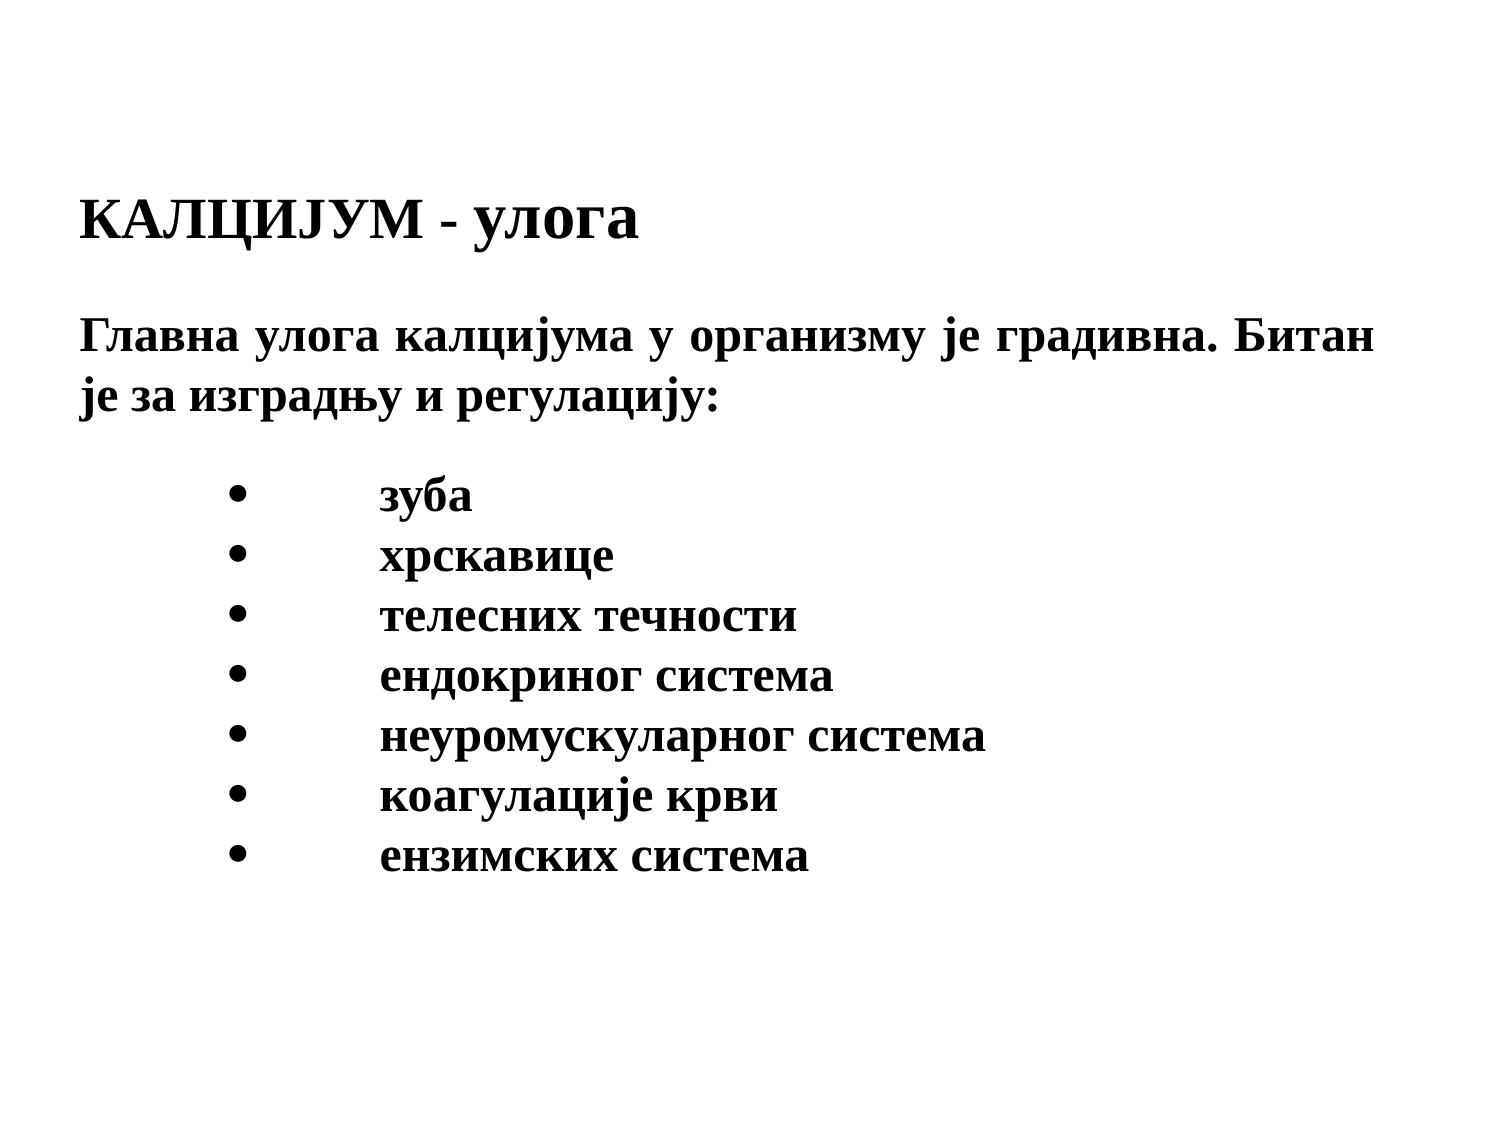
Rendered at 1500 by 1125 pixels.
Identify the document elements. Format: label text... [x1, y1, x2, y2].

text_box КАЛЦИЈУМ - улога Главна улога калцијума у организму је градивна. Битан је за изградњу и регулацију: · зуба · хрскавице · телесних течности · ендокриног система · неуромускуларног система · коагулације крви · ензимских система [64, 164, 1390, 889]
